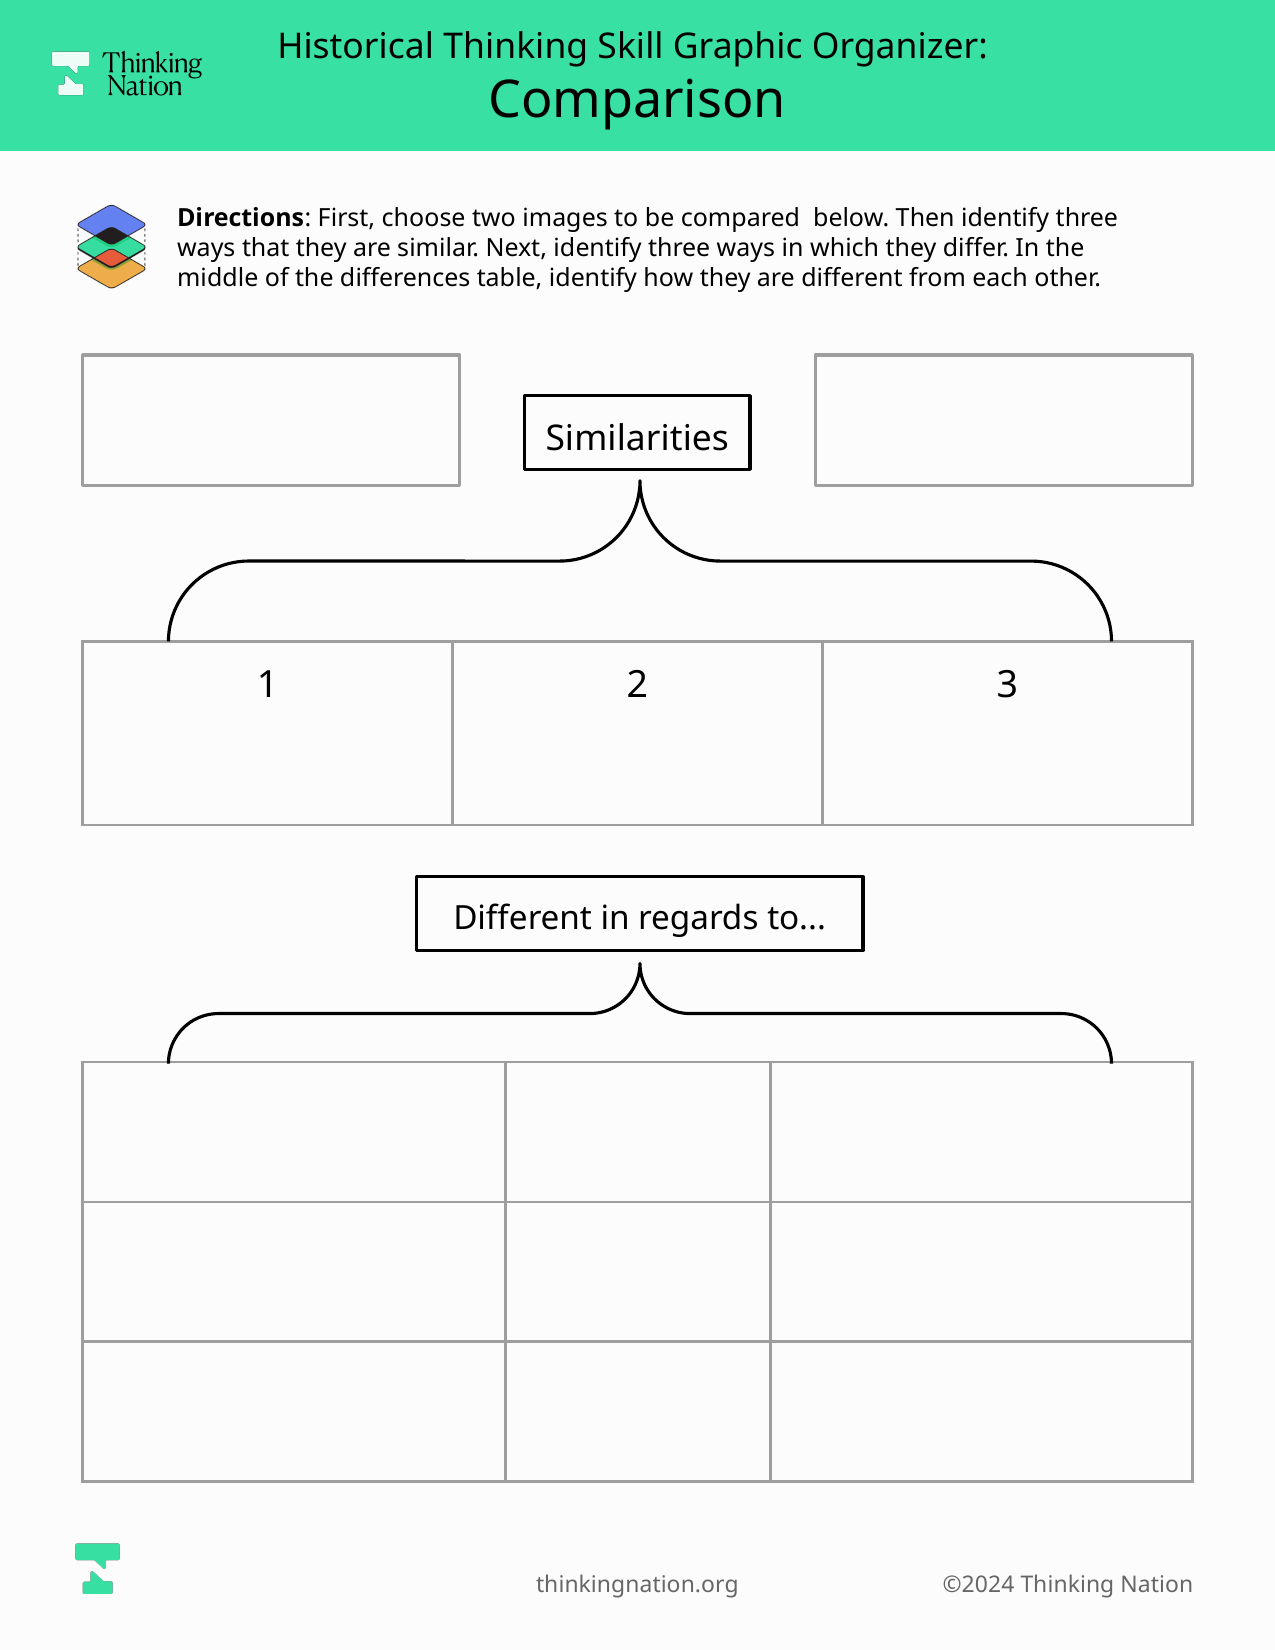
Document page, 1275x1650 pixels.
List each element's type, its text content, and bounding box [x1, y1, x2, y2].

text_box [82, 354, 460, 486]
table_header 2 [454, 643, 821, 824]
text_box Directions: First, choose two images to be compared below. Then identify three ways that they are similar. Next, identify three ways in which they differ. In the middle of the differences table, identify how they are different from each other. [169, 191, 1158, 302]
text_box Historical Thinking Skill Graphic Organizer: Comparison [0, 0, 1275, 151]
text_box [815, 354, 1193, 486]
text_box Similarities [524, 395, 751, 470]
picture [62, 1533, 133, 1604]
picture [35, 37, 207, 109]
text_box thinkingnation.org [486, 1553, 789, 1605]
text_box [168, 480, 1112, 642]
table_header [507, 1064, 769, 1201]
table_header [84, 1063, 504, 1201]
table_cell [84, 1343, 504, 1480]
table_cell [84, 1203, 504, 1340]
table_cell [772, 1343, 1191, 1480]
table_header [772, 1063, 1191, 1201]
table_cell [772, 1203, 1191, 1340]
table_cell [507, 1343, 769, 1480]
table_header 3 [824, 643, 1191, 824]
text_box ©2024 Thinking Nation [907, 1553, 1210, 1605]
text_box Different in regards to... [416, 876, 864, 951]
text_box [168, 963, 1112, 1064]
table_cell [507, 1203, 769, 1340]
picture [56, 190, 168, 303]
table_header 1 [84, 643, 451, 824]
